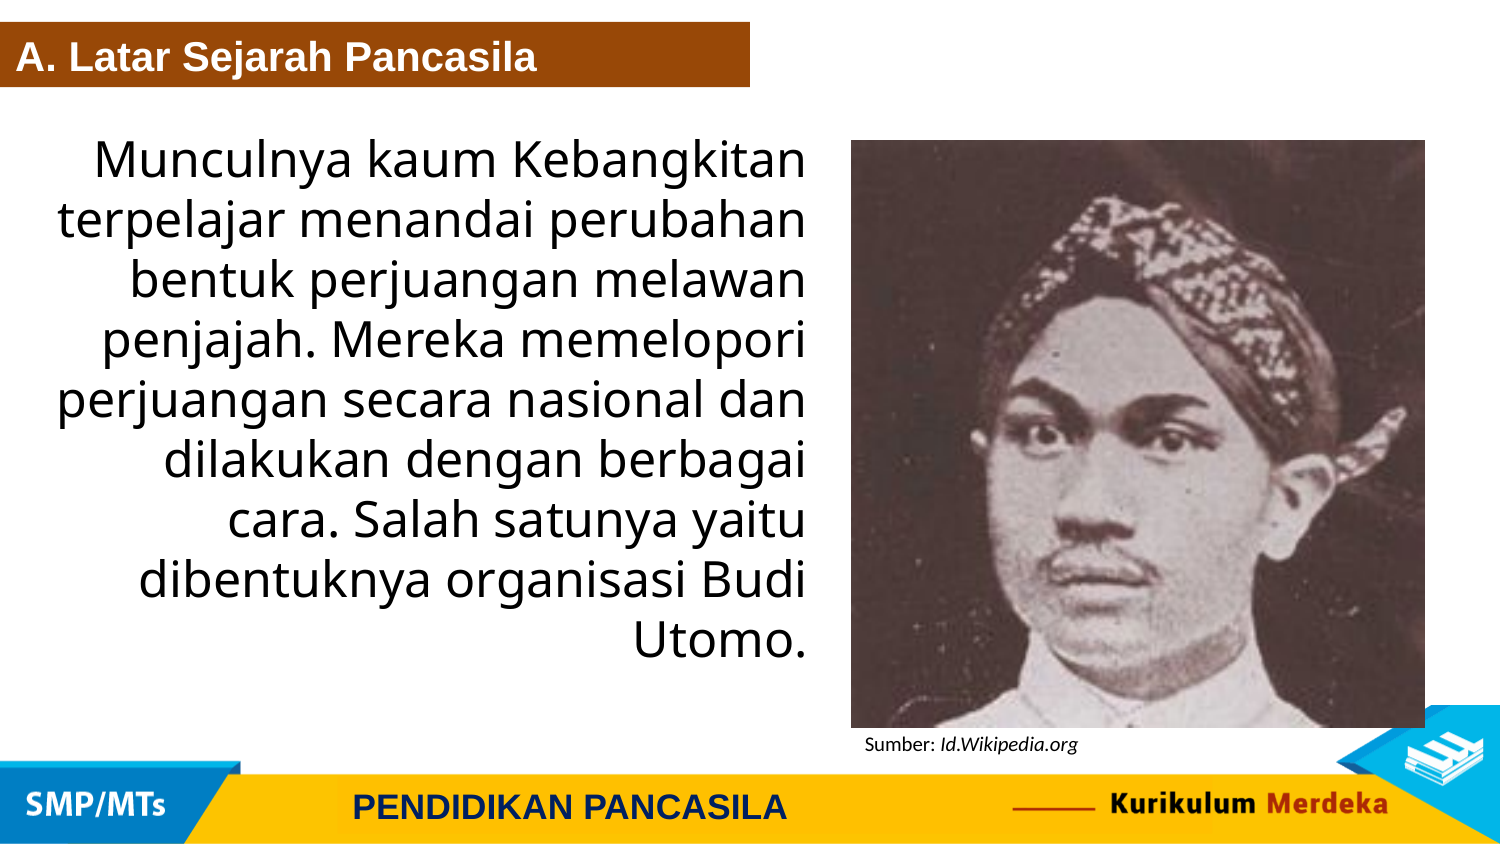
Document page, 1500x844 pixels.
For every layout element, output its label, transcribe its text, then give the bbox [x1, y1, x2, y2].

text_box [0, 705, 1500, 844]
text_box Munculnya kaum Kebangkitan terpelajar menandai perubahan bentuk perjuangan melawan penjajah. Mereka memelopori perjuangan secara nasional dan dilakukan dengan berbagai cara. Salah satunya yaitu dibentuknya organisasi Budi Utomo. [24, 119, 823, 675]
text_box A. Latar Sejarah Pancasila [0, 20, 752, 89]
picture [851, 140, 1426, 728]
